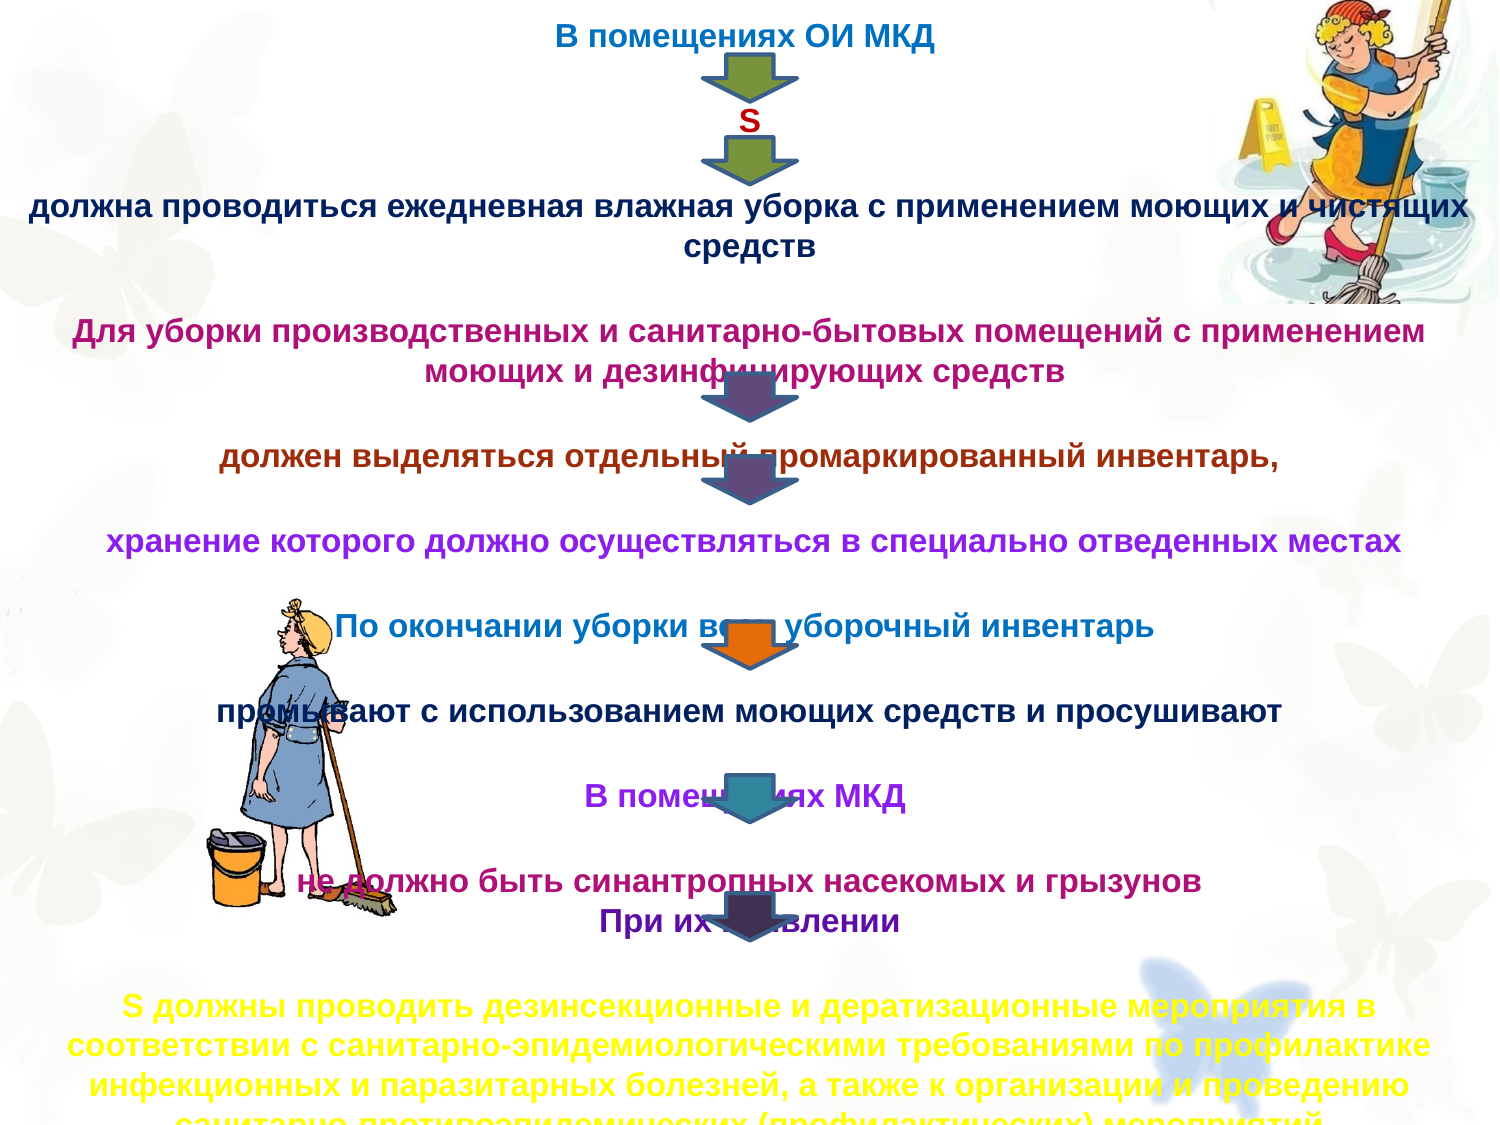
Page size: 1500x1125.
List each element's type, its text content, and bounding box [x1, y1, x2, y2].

text_box [700, 371, 800, 423]
text_box [700, 135, 800, 187]
text_box [700, 619, 800, 671]
text_box [700, 454, 800, 506]
text_box В помещениях ОИ МКД S должна проводиться ежедневная влажная уборка с применением моющих и чистящих средств Для уборки производственных и санитарно-бытовых помещений с применением моющих и дезинфицирующих средств должен выделяться отдельный промаркированный инвентарь, хранение которого должно осуществляться в специально отведенных местах По окончании уборки весь уборочный инвентарь промывают с использованием моющих средств и просушивают В помещениях МКД не должно быть синантропных насекомых и грызунов При их появлении S должны проводить дезинсекционные и дератизационные мероприятия в соответствии с санитарно-эпидемиологическими требованиями по профилактике инфекционных и паразитарных болезней, а также к организации и проведению санитарно-противоэпидемических (профилактических) мероприятий [0, 7, 1500, 1100]
picture [206, 597, 397, 917]
text_box [700, 773, 800, 825]
text_box [700, 52, 800, 104]
text_box [700, 891, 800, 943]
picture [1215, 0, 1500, 304]
